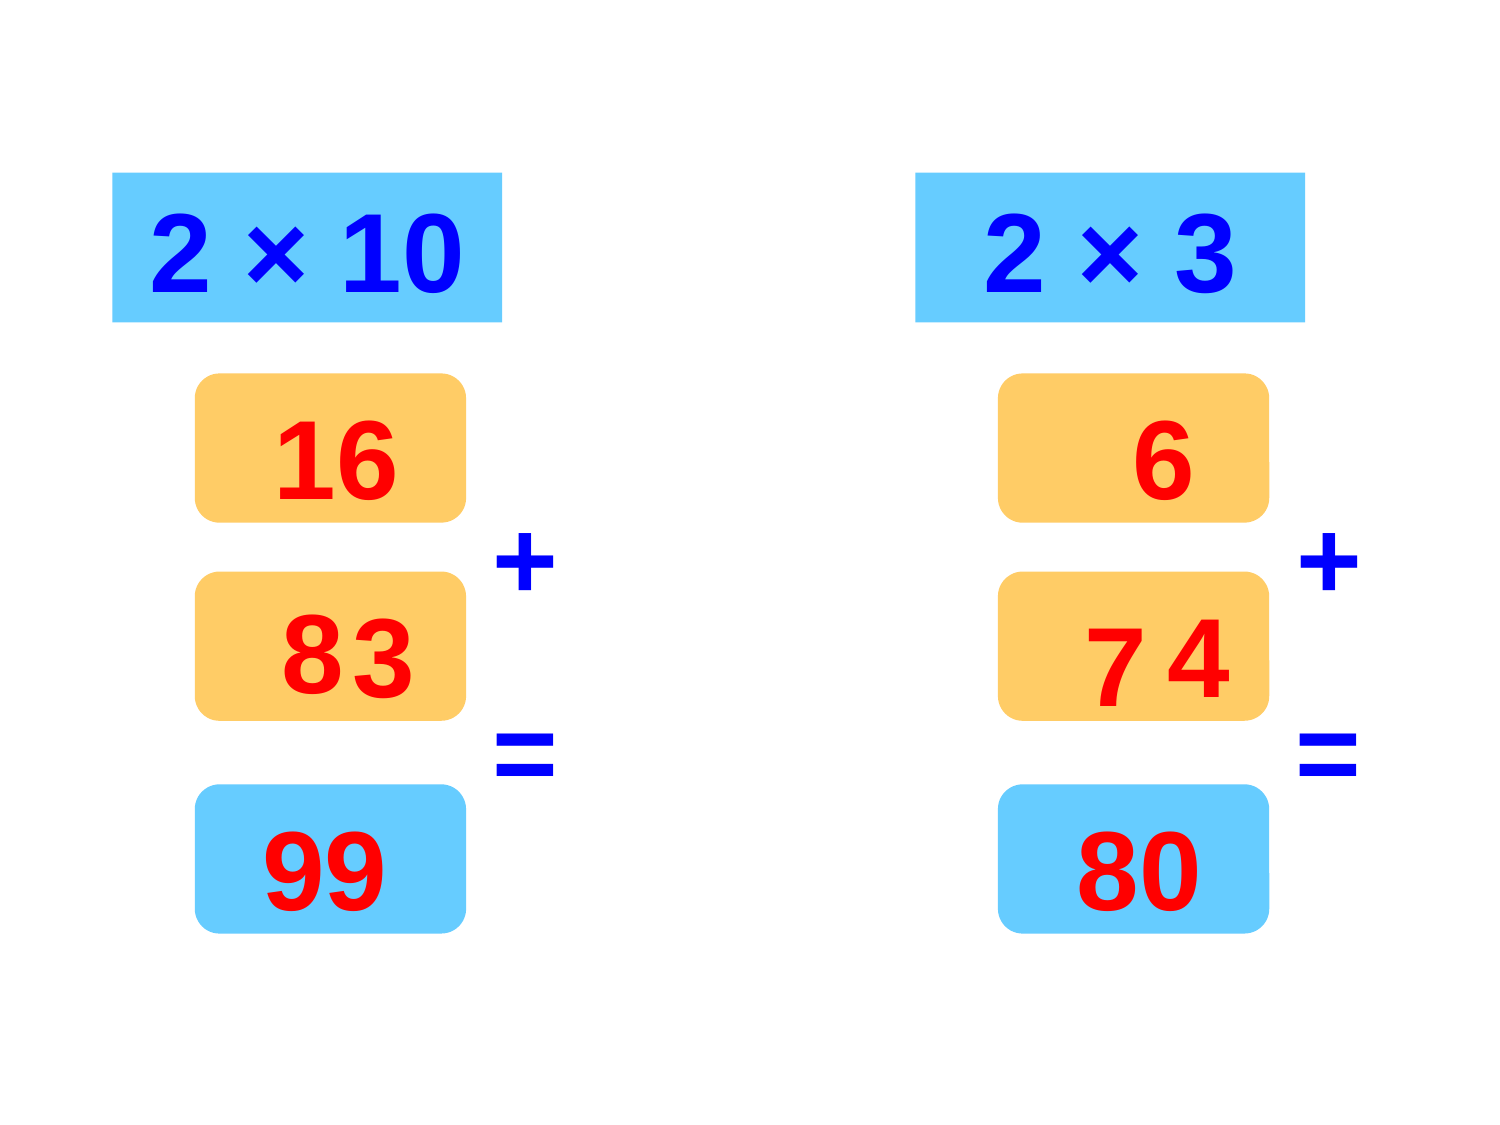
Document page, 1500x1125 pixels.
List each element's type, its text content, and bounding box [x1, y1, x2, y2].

text_box [997, 784, 1270, 934]
text_box 8 [265, 574, 361, 724]
text_box 7 [1068, 586, 1163, 736]
text_box 99 [194, 790, 455, 941]
text_box 2 × 3 [915, 172, 1306, 323]
text_box = [1269, 672, 1388, 823]
text_box [997, 373, 1261, 523]
text_box 4 [1151, 577, 1246, 728]
text_box + [1269, 479, 1388, 630]
text_box [203, 784, 467, 930]
text_box 6 [1057, 379, 1270, 530]
text_box 80 [1032, 790, 1246, 941]
text_box + [466, 479, 585, 630]
text_box = [466, 672, 585, 823]
text_box 3 [336, 577, 431, 728]
text_box [194, 571, 467, 721]
text_box 16 [229, 379, 443, 530]
text_box [194, 373, 467, 523]
text_box [997, 571, 1270, 721]
text_box 2 × 10 [112, 172, 503, 323]
